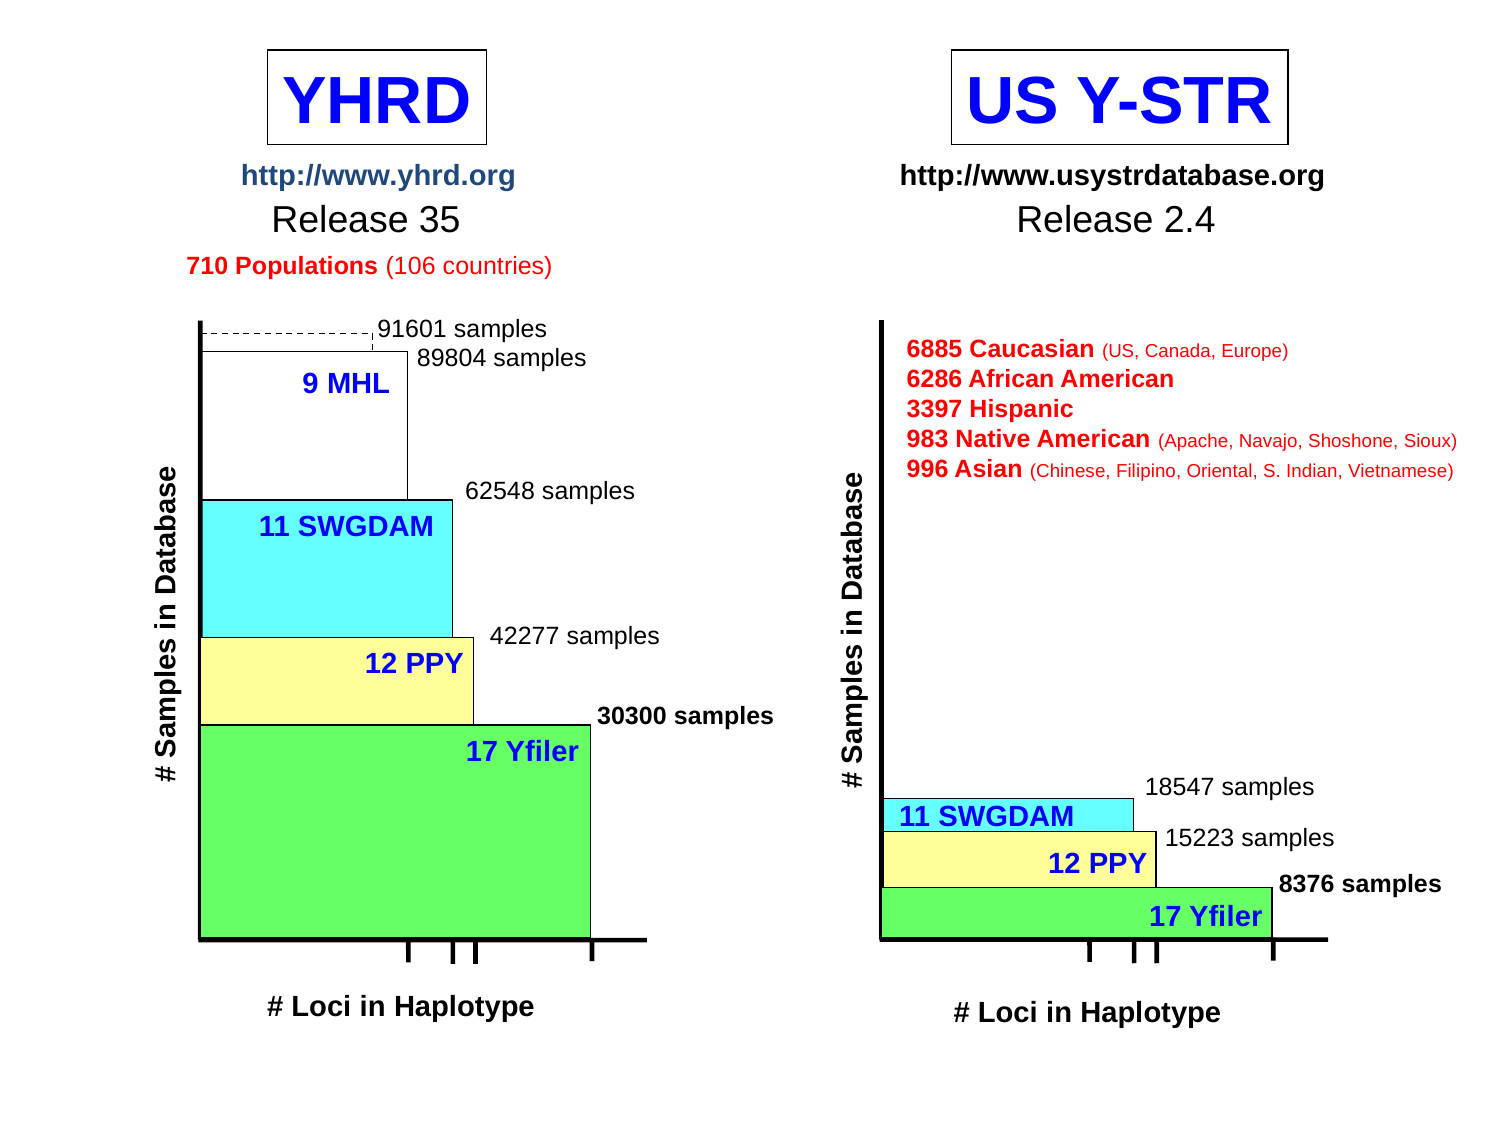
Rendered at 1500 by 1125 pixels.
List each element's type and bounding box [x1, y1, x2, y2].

text_box [138, 49, 1478, 1037]
